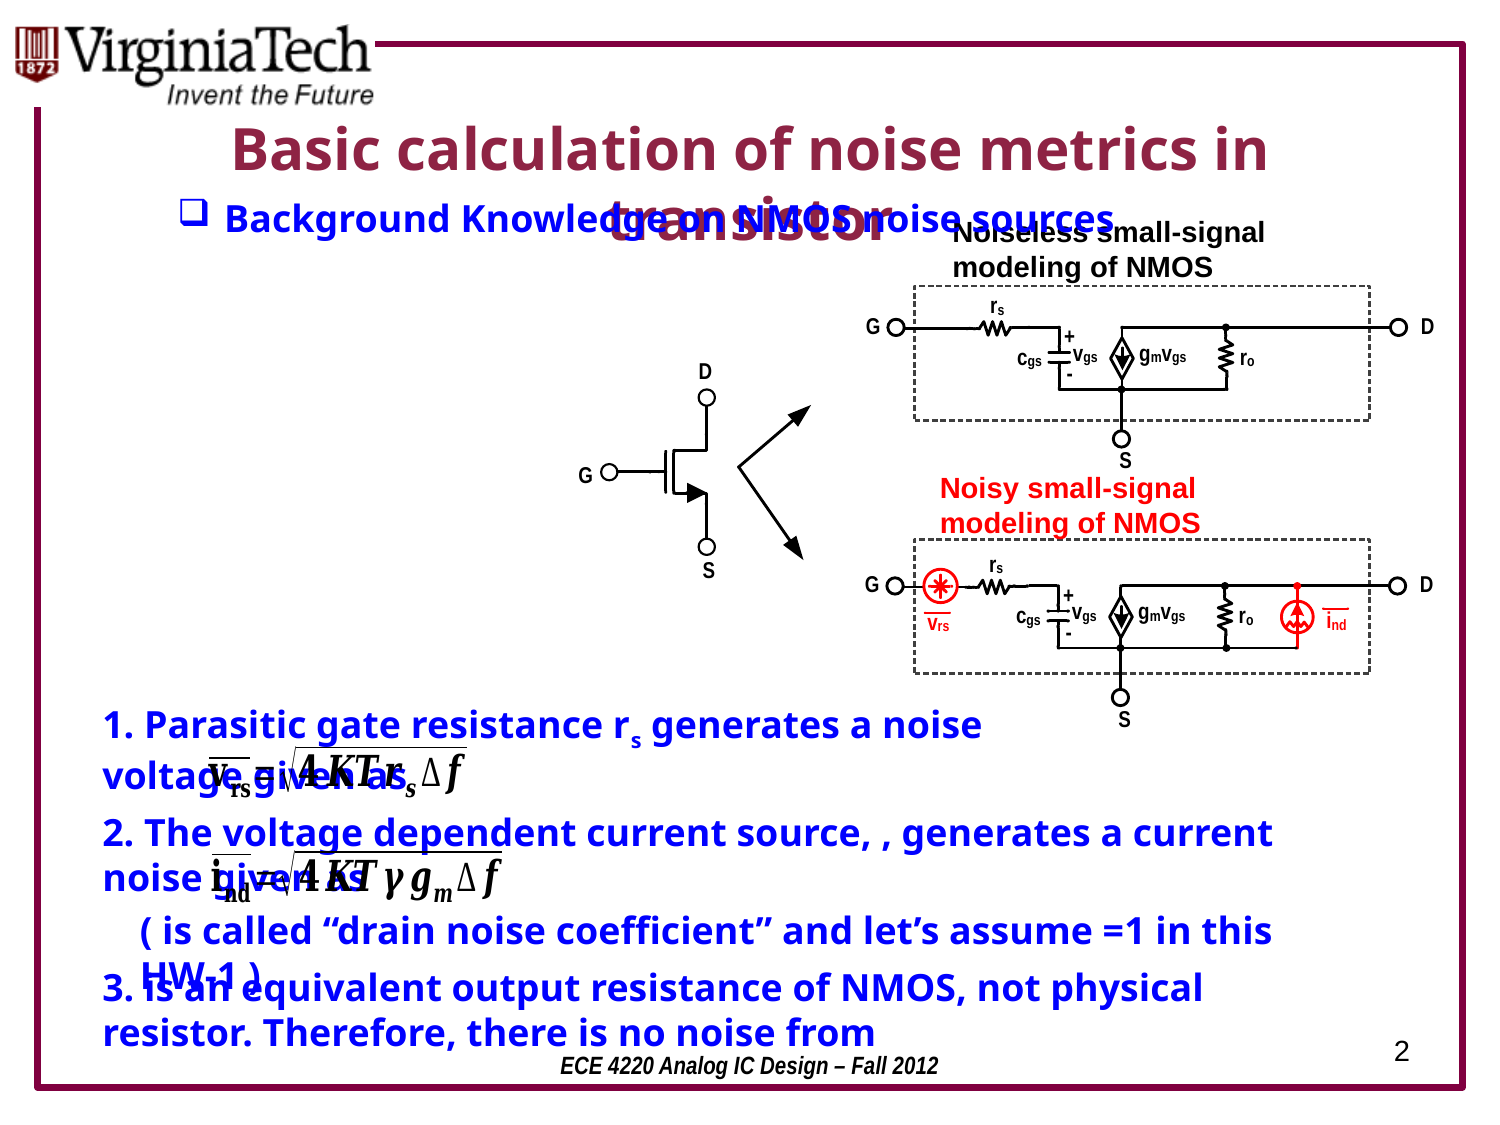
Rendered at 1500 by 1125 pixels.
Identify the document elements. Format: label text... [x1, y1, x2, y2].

text_box Background Knowledge on NMOS noise sources [162, 187, 1175, 248]
slide_number 2 [1074, 1024, 1425, 1103]
title Basic calculation of noise metrics in transistor [75, 104, 1425, 213]
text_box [574, 205, 1438, 738]
picture [15, 24, 375, 107]
text_box 1. Parasitic gate resistance rs generates a noise voltage given as [87, 693, 1100, 805]
